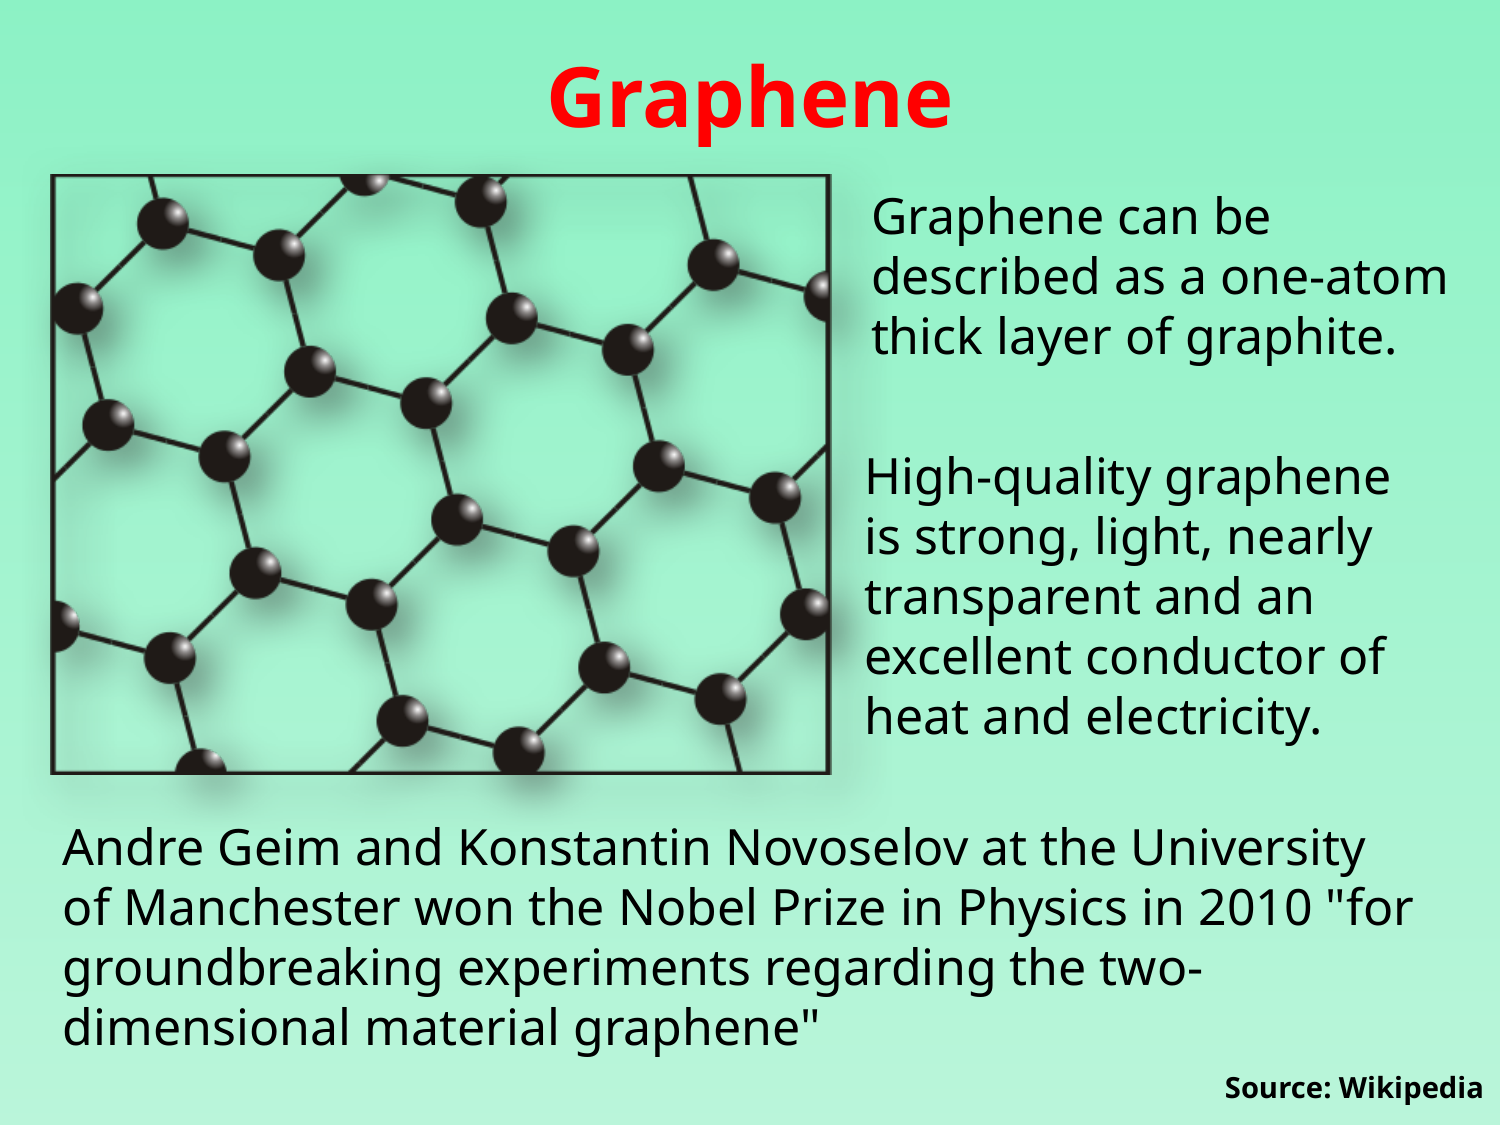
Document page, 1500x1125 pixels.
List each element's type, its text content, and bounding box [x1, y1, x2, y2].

text_box High-quality graphene is strong, light, nearly transparent and an excellent conductor of heat and electricity. [849, 437, 1413, 753]
title Graphene [112, 0, 1388, 176]
text_box Source: Wikipedia [1210, 1061, 1500, 1112]
text_box Graphene can be described as a one-atom thick layer of graphite. [856, 176, 1475, 372]
picture [49, 174, 832, 776]
text_box Andre Geim and Konstantin Novoselov at the University of Manchester won the Nobel Prize in Physics in 2010 "for groundbreaking experiments regarding the two-dimensional material graphene" [48, 808, 1438, 1063]
